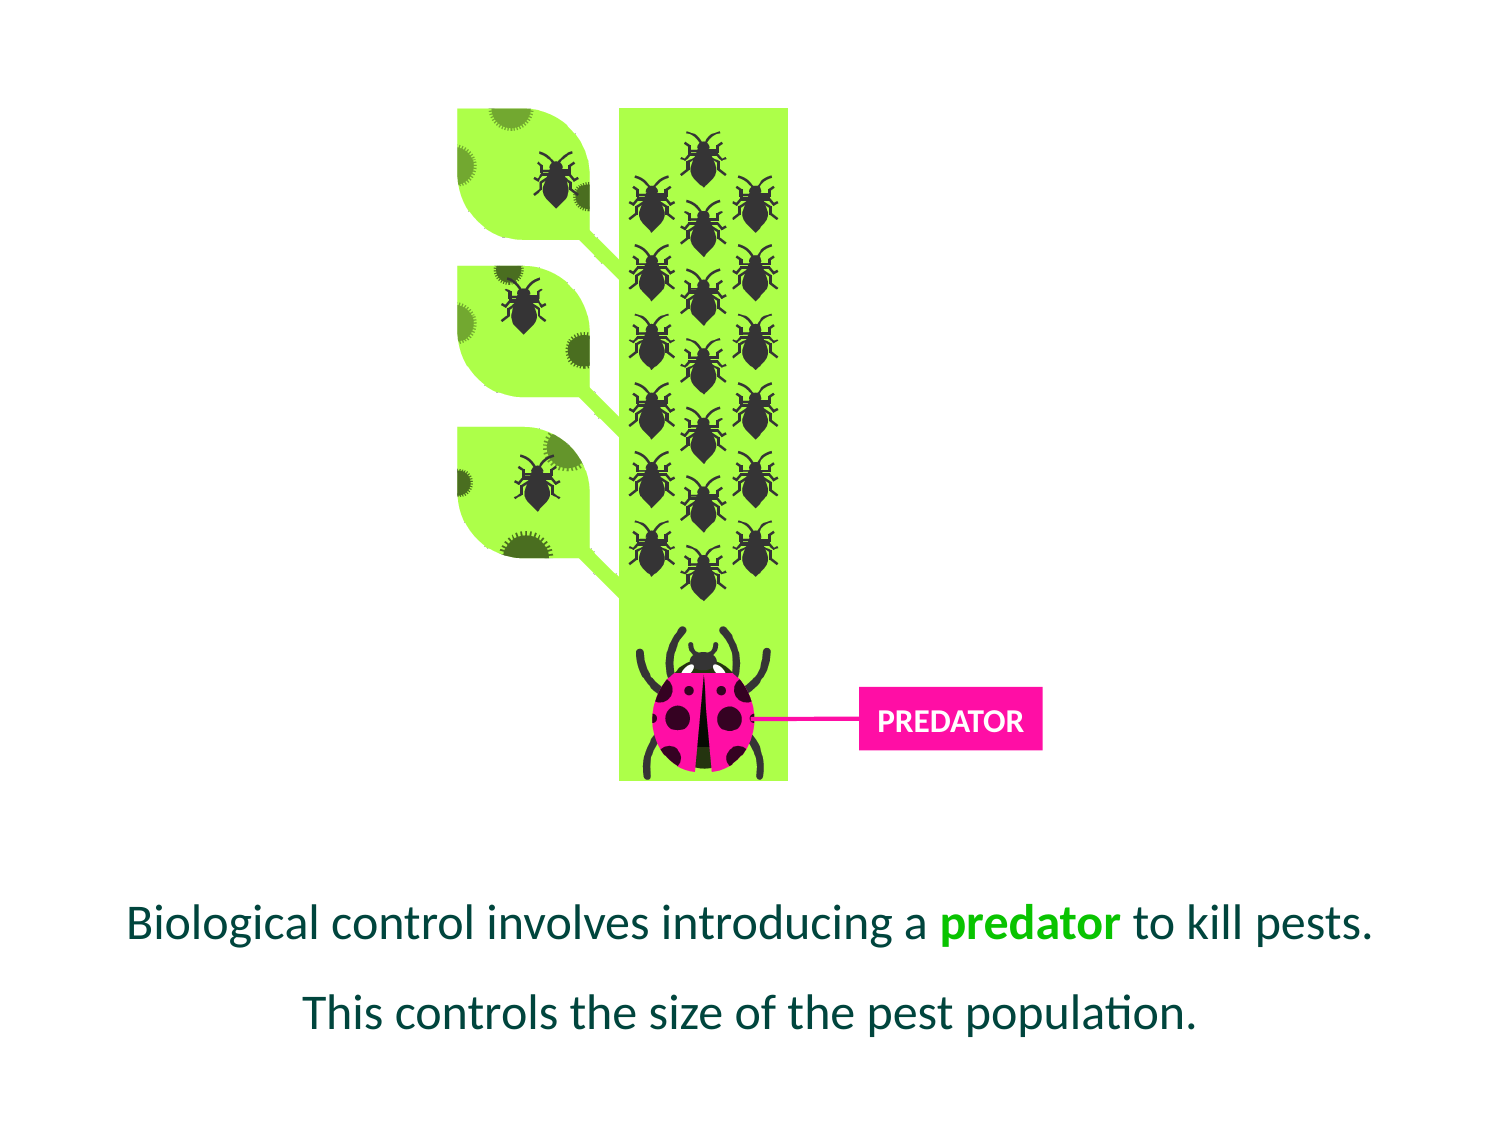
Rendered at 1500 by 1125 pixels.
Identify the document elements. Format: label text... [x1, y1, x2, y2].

text_box Biological control involves introducing a predator to kill pests. This controls the size of the pest population. [47, 852, 1452, 1047]
text_box PREDATOR [859, 686, 1043, 751]
picture [456, 107, 788, 782]
